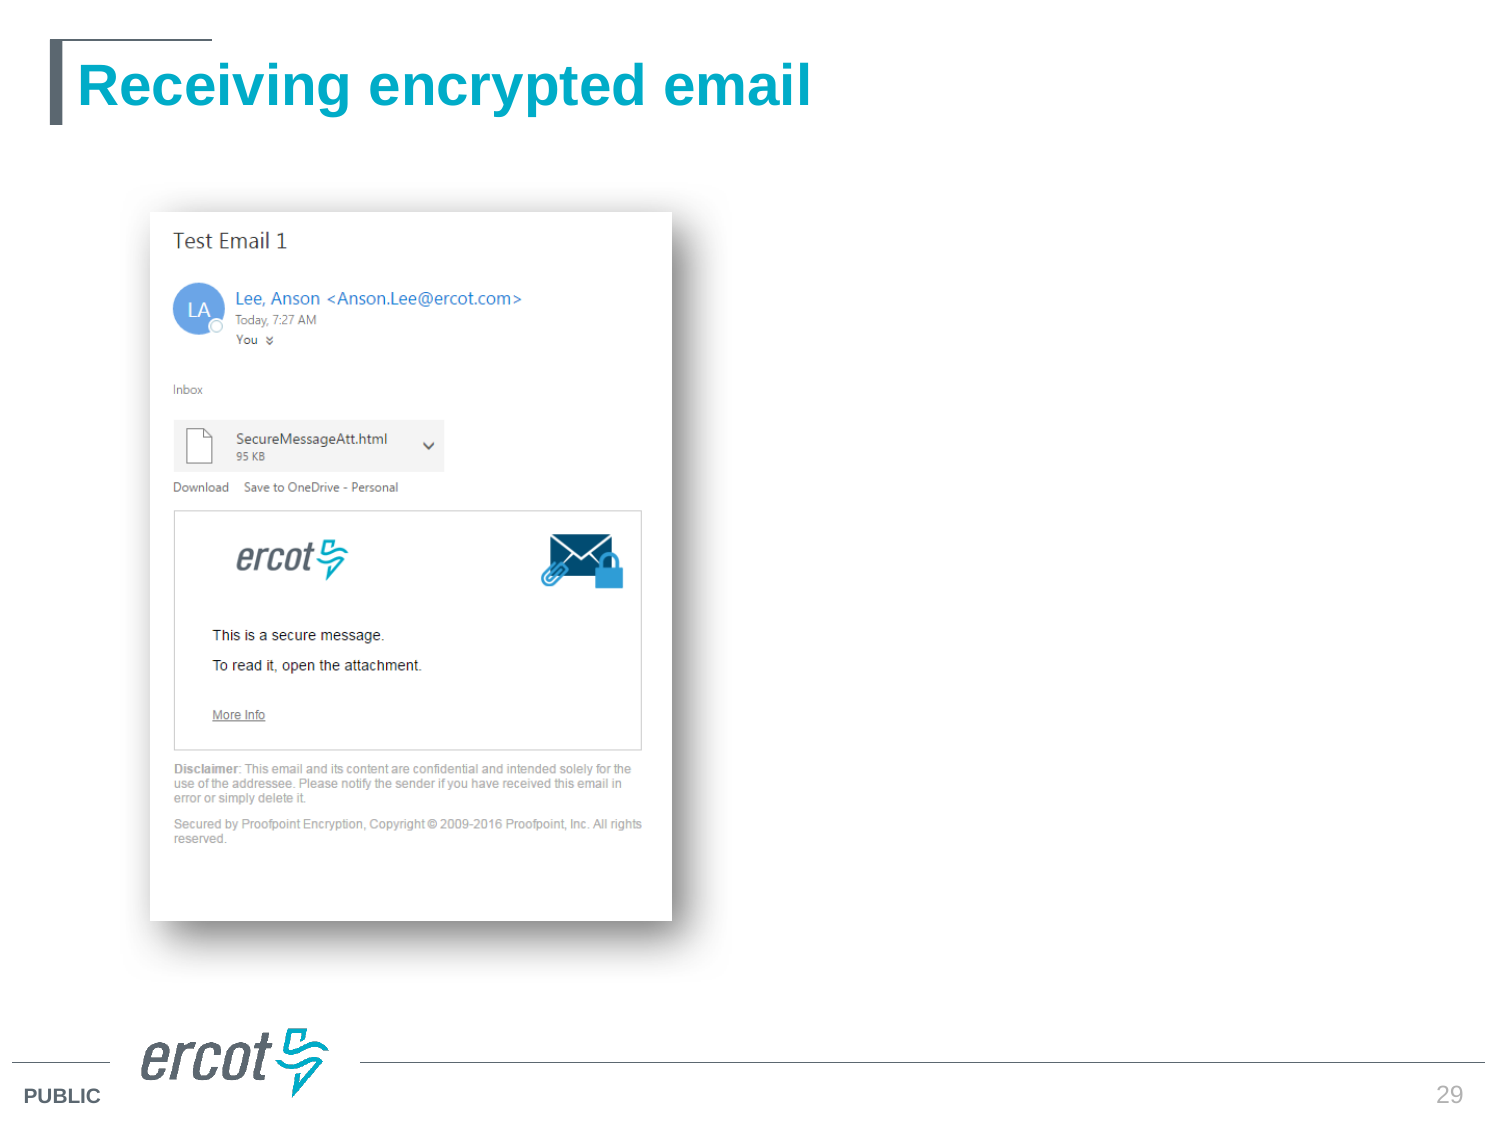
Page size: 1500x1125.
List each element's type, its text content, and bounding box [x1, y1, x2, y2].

title Receiving encrypted email [62, 39, 1450, 228]
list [149, 212, 672, 922]
slide_number 29 [1412, 1076, 1488, 1112]
picture [137, 1024, 332, 1100]
